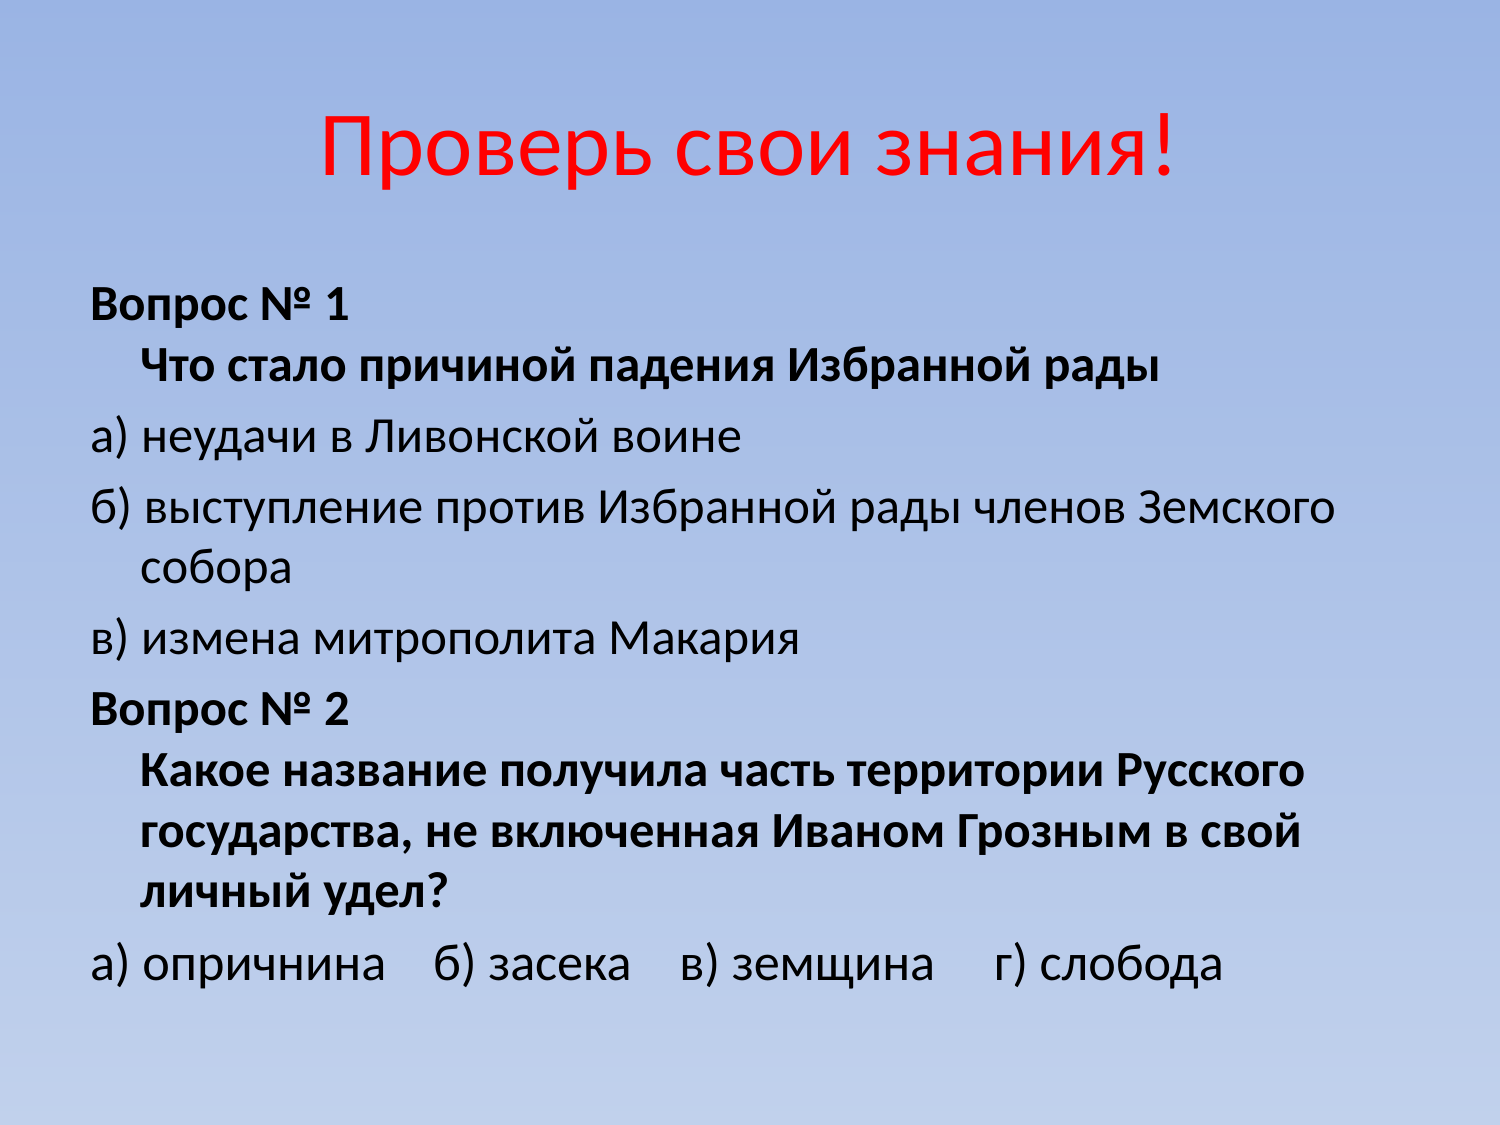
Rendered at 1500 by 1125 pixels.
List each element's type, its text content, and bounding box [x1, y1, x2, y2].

title Проверь свои знания! [75, 45, 1425, 233]
list Вопрос № 1 Что стало причиной падения Избранной рады а) неудачи в Ливонской воине б) выступление против Избранной рады членов Земского собора в) измена митрополита Макария Вопрос № 2 Какое название получила часть территории Русского государства, не включенная Иваном Грозным в свой личный удел? а) опричнина б) засека в) земщина г) слобода [75, 262, 1425, 1005]
